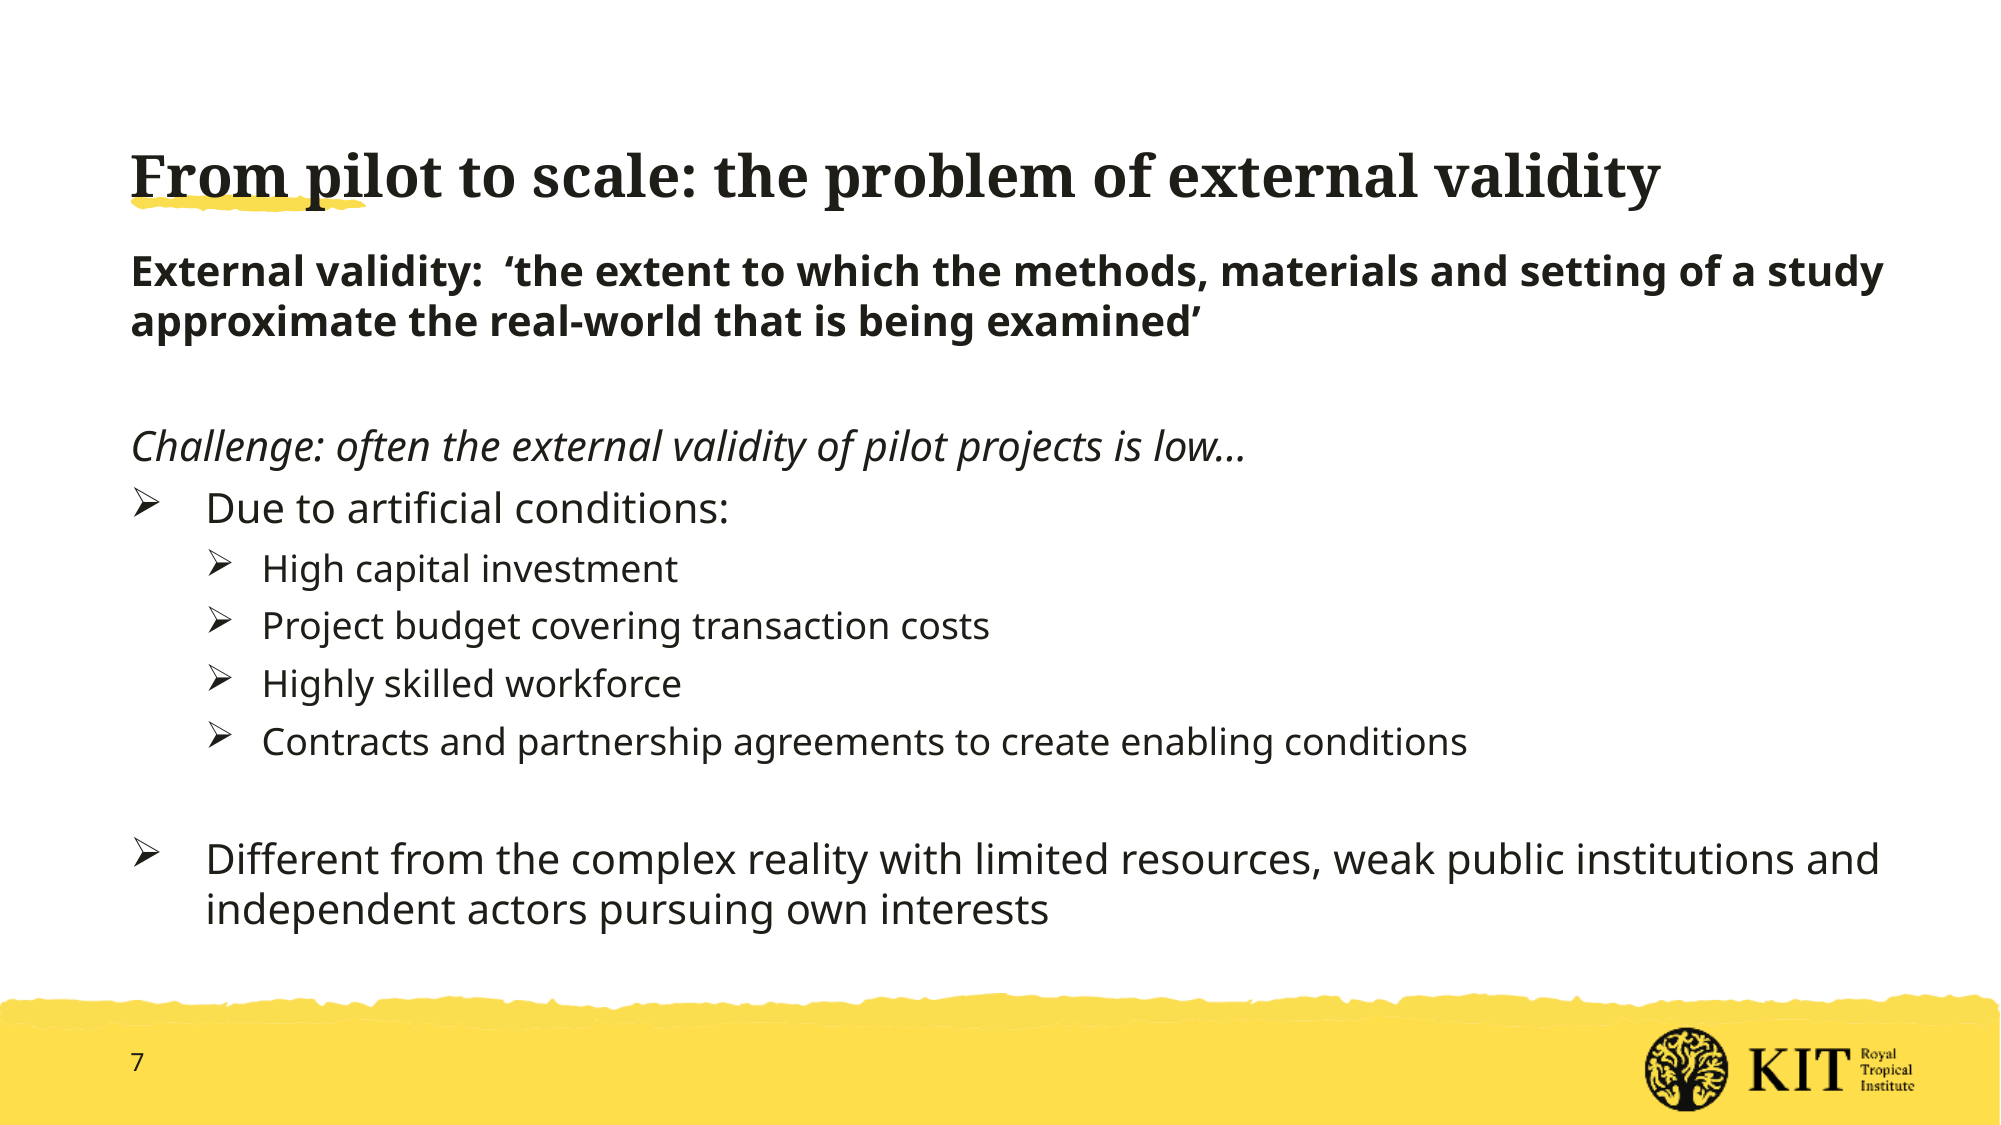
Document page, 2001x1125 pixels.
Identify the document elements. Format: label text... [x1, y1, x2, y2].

title From pilot to scale: the problem of external validity [115, 119, 1886, 237]
picture [0, 993, 2000, 1125]
slide_number 7 [115, 1033, 235, 1094]
list External validity: ‘the extent to which the methods, materials and setting of a study approximate the real-world that is being examined’ Challenge: often the external validity of pilot projects is low… Due to artificial conditions: High capital investment Project budget covering transaction costs Highly skilled workforce Contracts and partnership agreements to create enabling conditions Different from the complex reality with limited resources, weak public institutions and independent actors pursuing own interests [115, 237, 1958, 1020]
